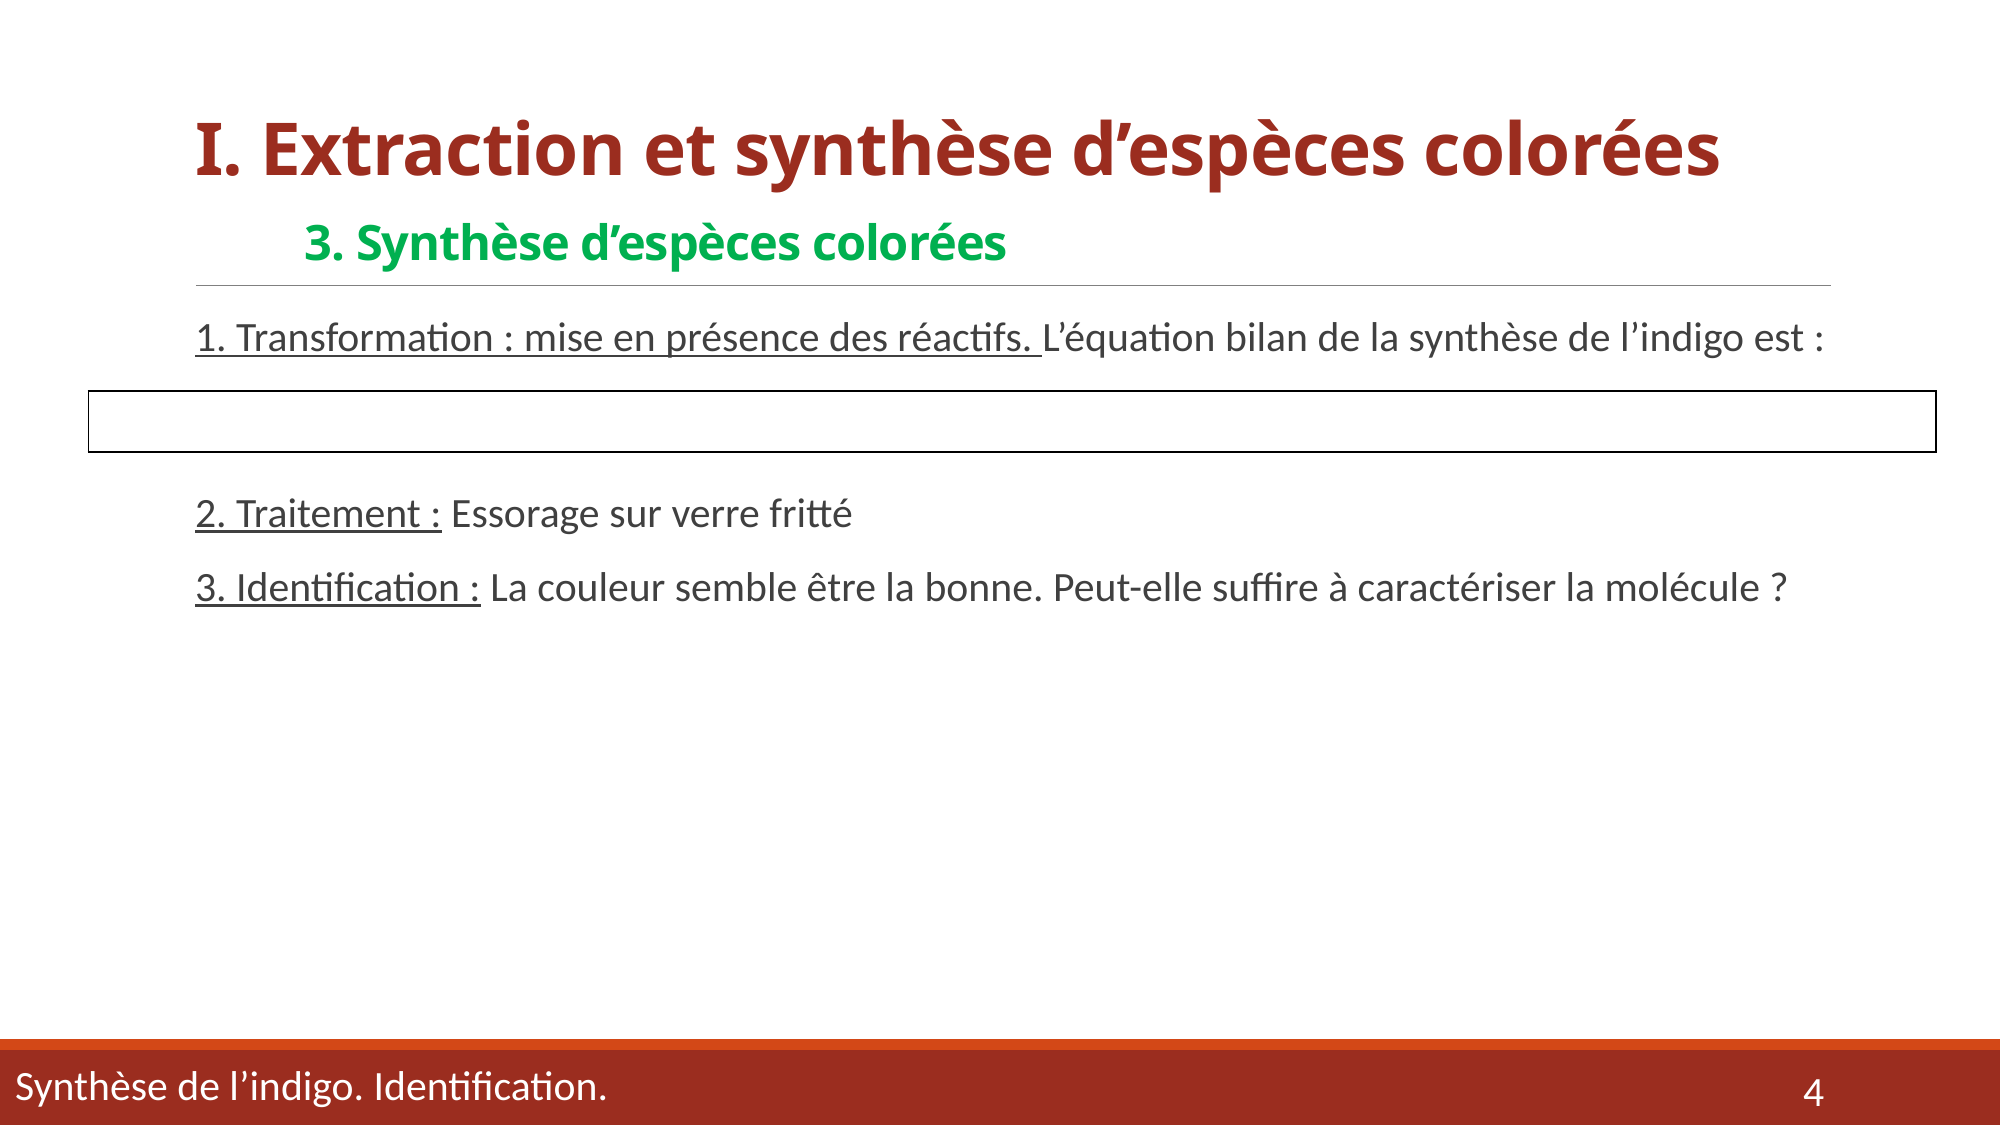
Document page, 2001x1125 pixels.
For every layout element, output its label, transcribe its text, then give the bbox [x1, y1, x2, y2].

text_box 1. Transformation : mise en présence des réactifs. L’équation bilan de la synthèse de l’indigo est : [179, 308, 1840, 371]
title I. Extraction et synthèse d’espèces colorées 3. Synthèse d’espèces colorées [180, 47, 1830, 285]
list 2. Traitement : Essorage sur verre fritté 3. Identification : La couleur semble être la bonne. Peut-elle suffire à caractériser la molécule ? [180, 483, 1840, 1017]
slide_number 4 [1624, 1059, 1840, 1120]
list Synthèse de l’indigo. Identification. [0, 1056, 1771, 1125]
